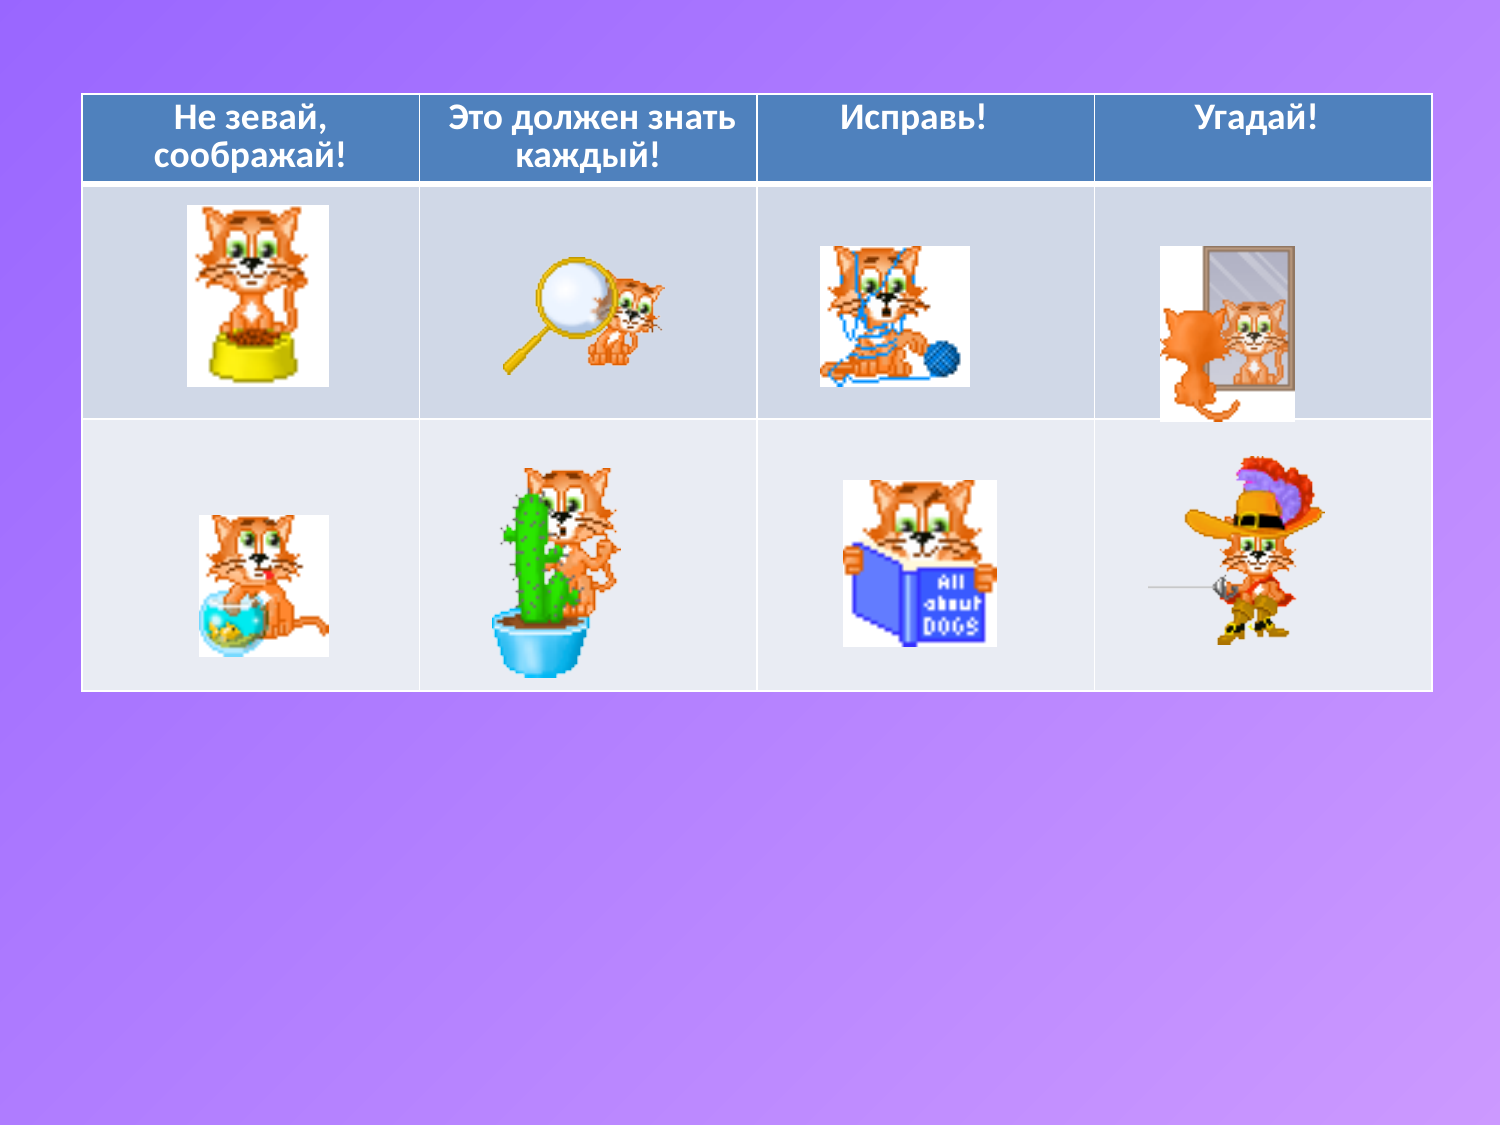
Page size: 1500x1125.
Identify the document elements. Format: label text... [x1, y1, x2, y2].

table_cell [83, 187, 419, 418]
table_cell [758, 187, 1094, 418]
table_cell [420, 187, 756, 418]
picture [503, 257, 665, 376]
picture [843, 480, 997, 648]
picture [187, 205, 329, 387]
picture [198, 515, 329, 657]
table_header Это должен знать каждый! [420, 95, 756, 181]
table_cell [1095, 187, 1431, 418]
table_header Исправь! [758, 95, 1094, 181]
table_cell [83, 420, 419, 690]
table_header Не зевай, соображай! [83, 95, 419, 181]
table_cell [420, 420, 756, 690]
picture [491, 468, 621, 679]
table_cell [1095, 420, 1431, 690]
picture [1148, 456, 1325, 645]
table_cell [758, 420, 1094, 690]
picture [820, 245, 971, 387]
table_header Угадай! [1095, 95, 1431, 181]
picture [1159, 245, 1295, 423]
